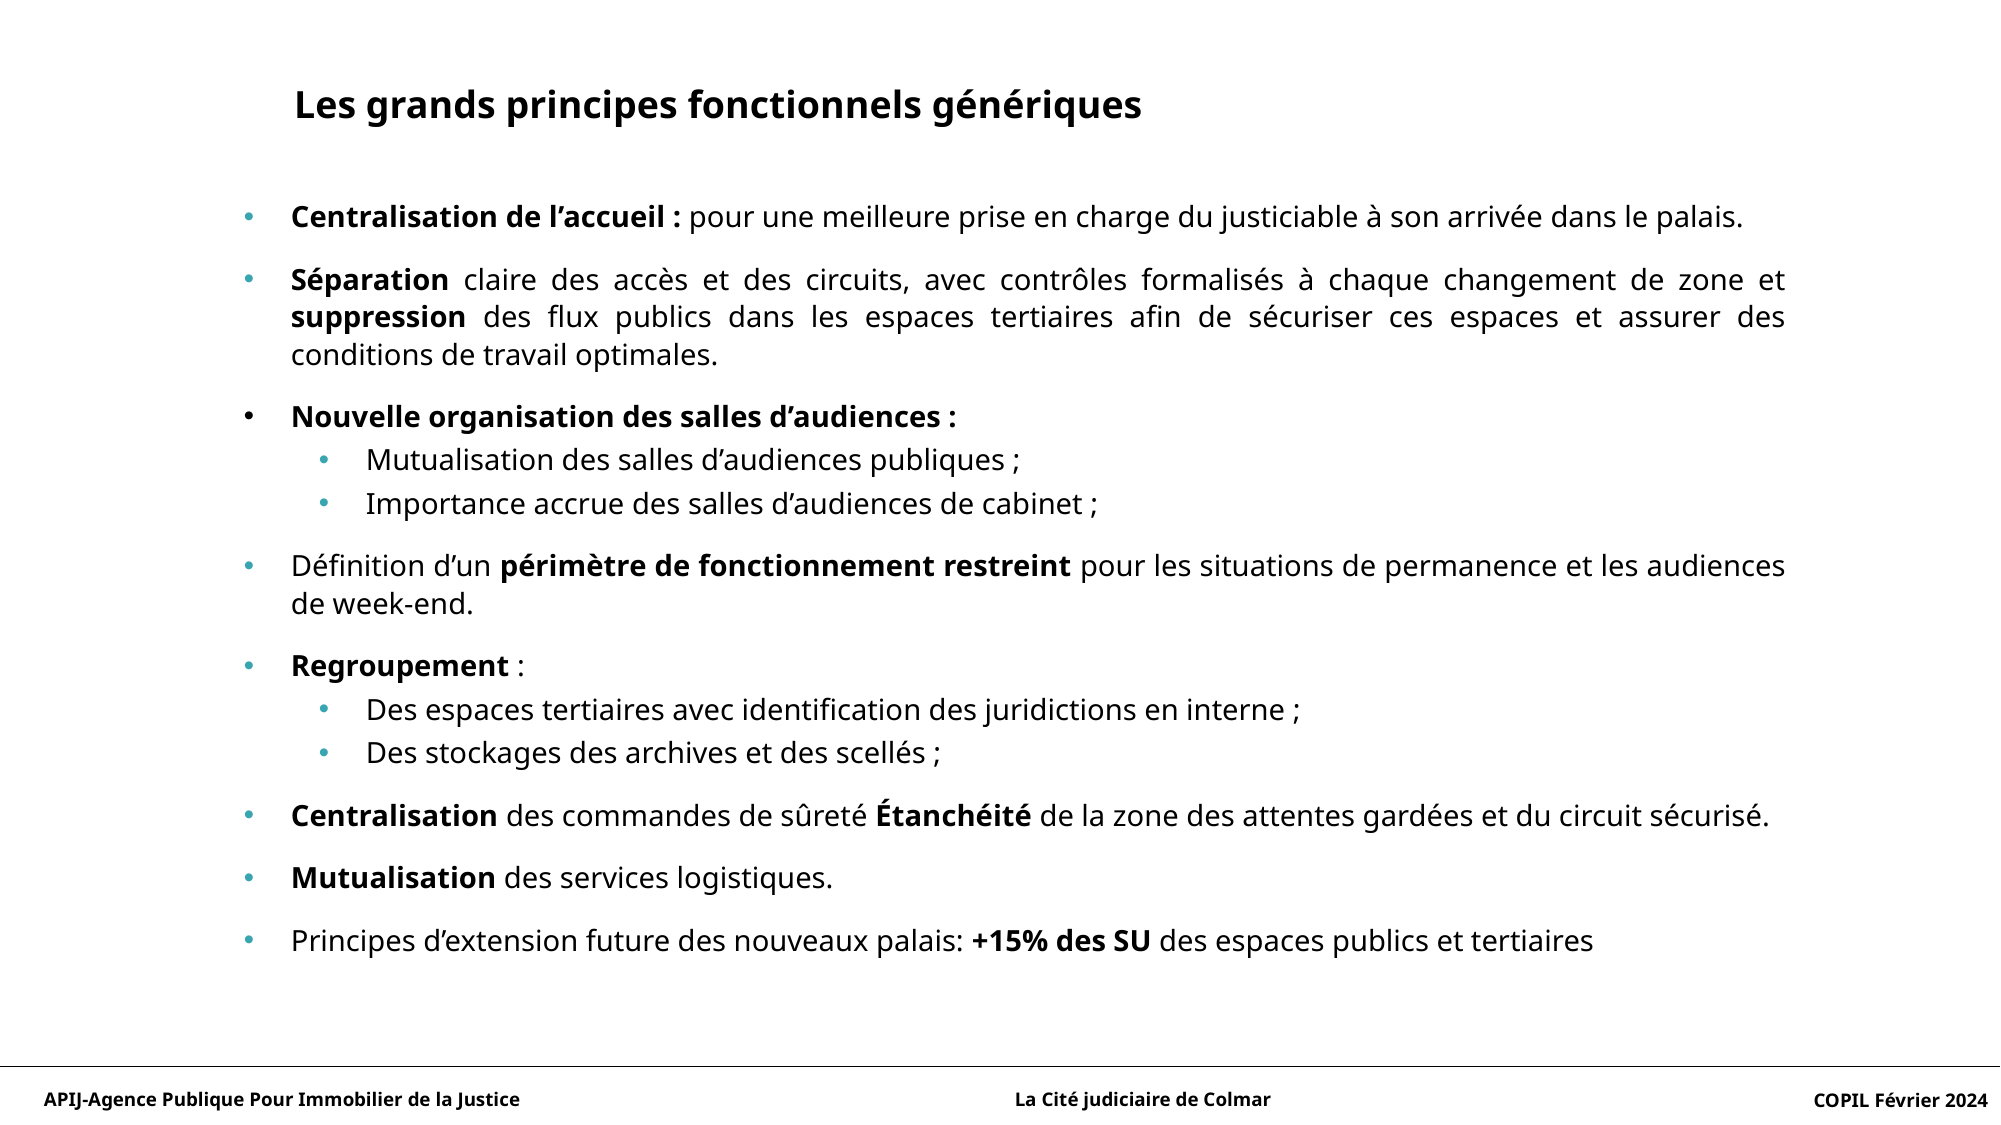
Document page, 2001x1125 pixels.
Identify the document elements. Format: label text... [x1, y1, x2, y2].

text_box APIJ-Agence Publique Pour Immobilier de la Justice [29, 1080, 856, 1118]
text_box COPIL Février 2024 [1798, 1081, 2000, 1119]
text_box La Cité judiciaire de Colmar [999, 1080, 1382, 1118]
text_box Les grands principes fonctionnels génériques [279, 74, 1183, 134]
text_box Centralisation de l’accueil : pour une meilleure prise en charge du justiciable à son arrivée dans le palais. Séparation claire des accès et des circuits, avec contrôles formalisés à chaque changement de zone et suppression des flux publics dans les espaces tertiaires afin de sécuriser ces espaces et assurer des conditions de travail optimales. Nouvelle organisation des salles d’audiences : Mutualisation des salles d’audiences publiques ; Importance accrue des salles d’audiences de cabinet ; Définition d’un périmètre de fonctionnement restreint pour les situations de permanence et les audiences de week-end. Regroupement : Des espaces tertiaires avec identification des juridictions en interne ; Des stockages des archives et des scellés ; Centralisation des commandes de sûreté Étanchéité de la zone des attentes gardées et du circuit sécurisé. Mutualisation des services logistiques. Principes d’extension future des nouveaux palais: +15% des SU des espaces publics et tertiaires [198, 188, 1802, 965]
